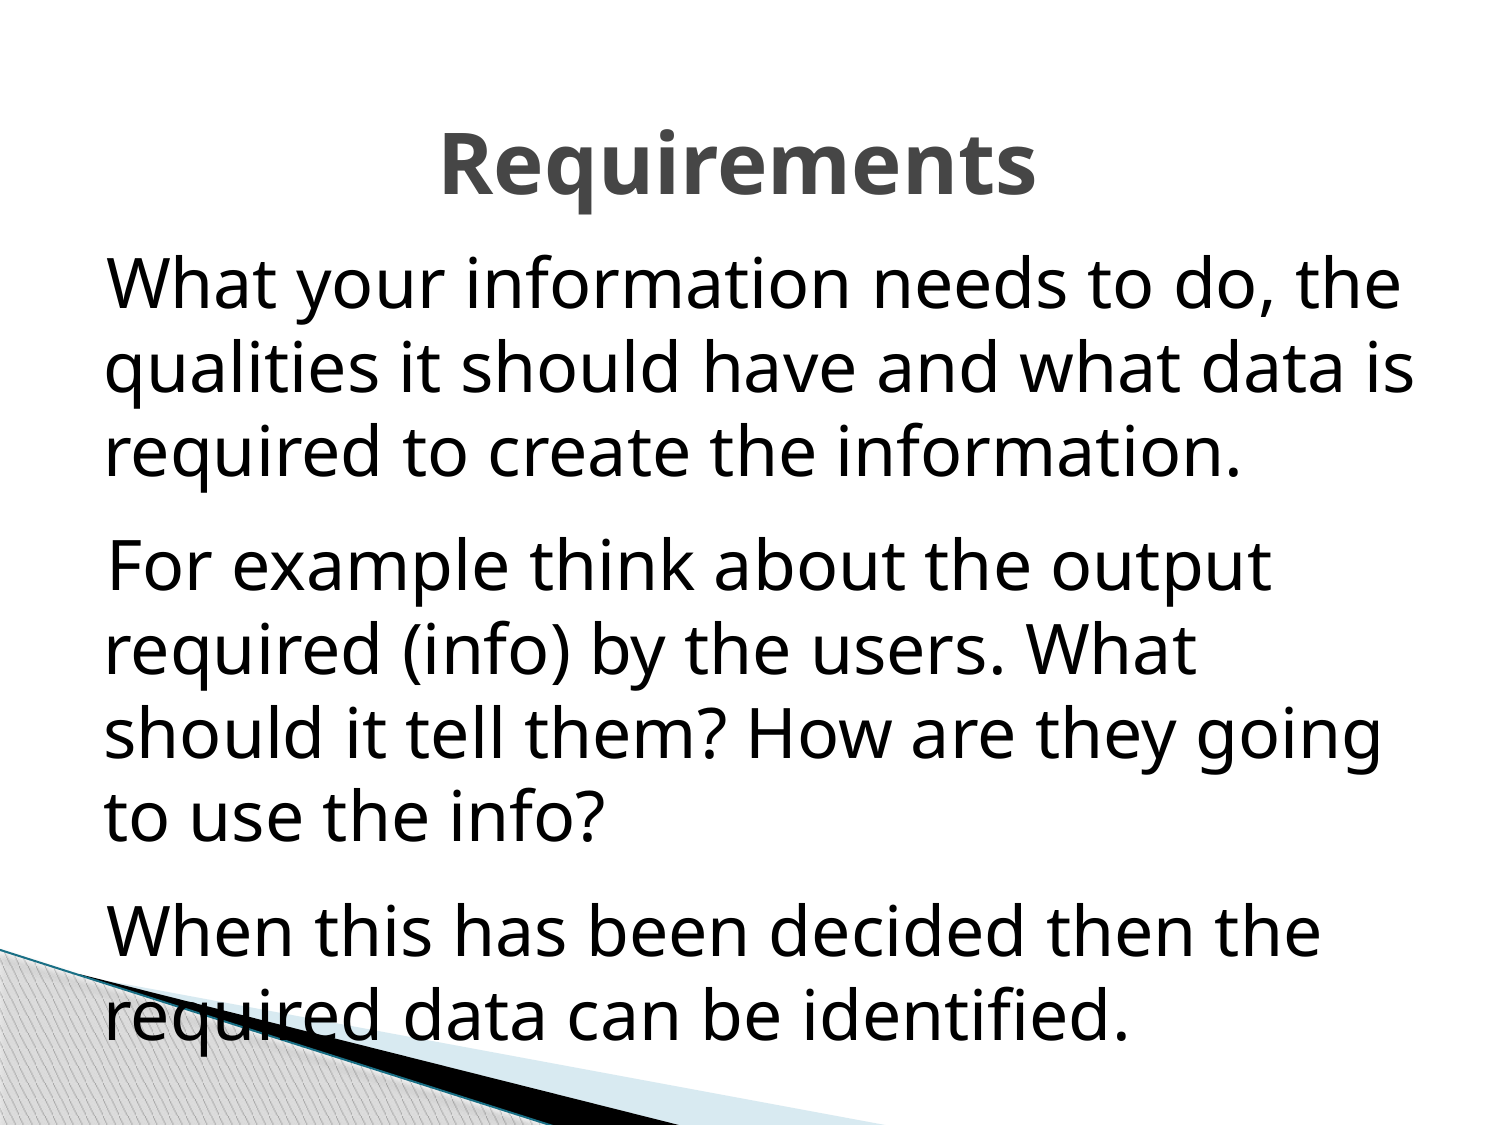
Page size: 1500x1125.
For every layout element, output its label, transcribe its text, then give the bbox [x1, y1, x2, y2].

list What your information needs to do, the qualities it should have and what data is required to create the information. For example think about the output required (info) by the users. What should it tell them? How are they going to use the info? When this has been decided then the required data can be identified. [88, 231, 1447, 1071]
title Requirements [100, 66, 1376, 254]
